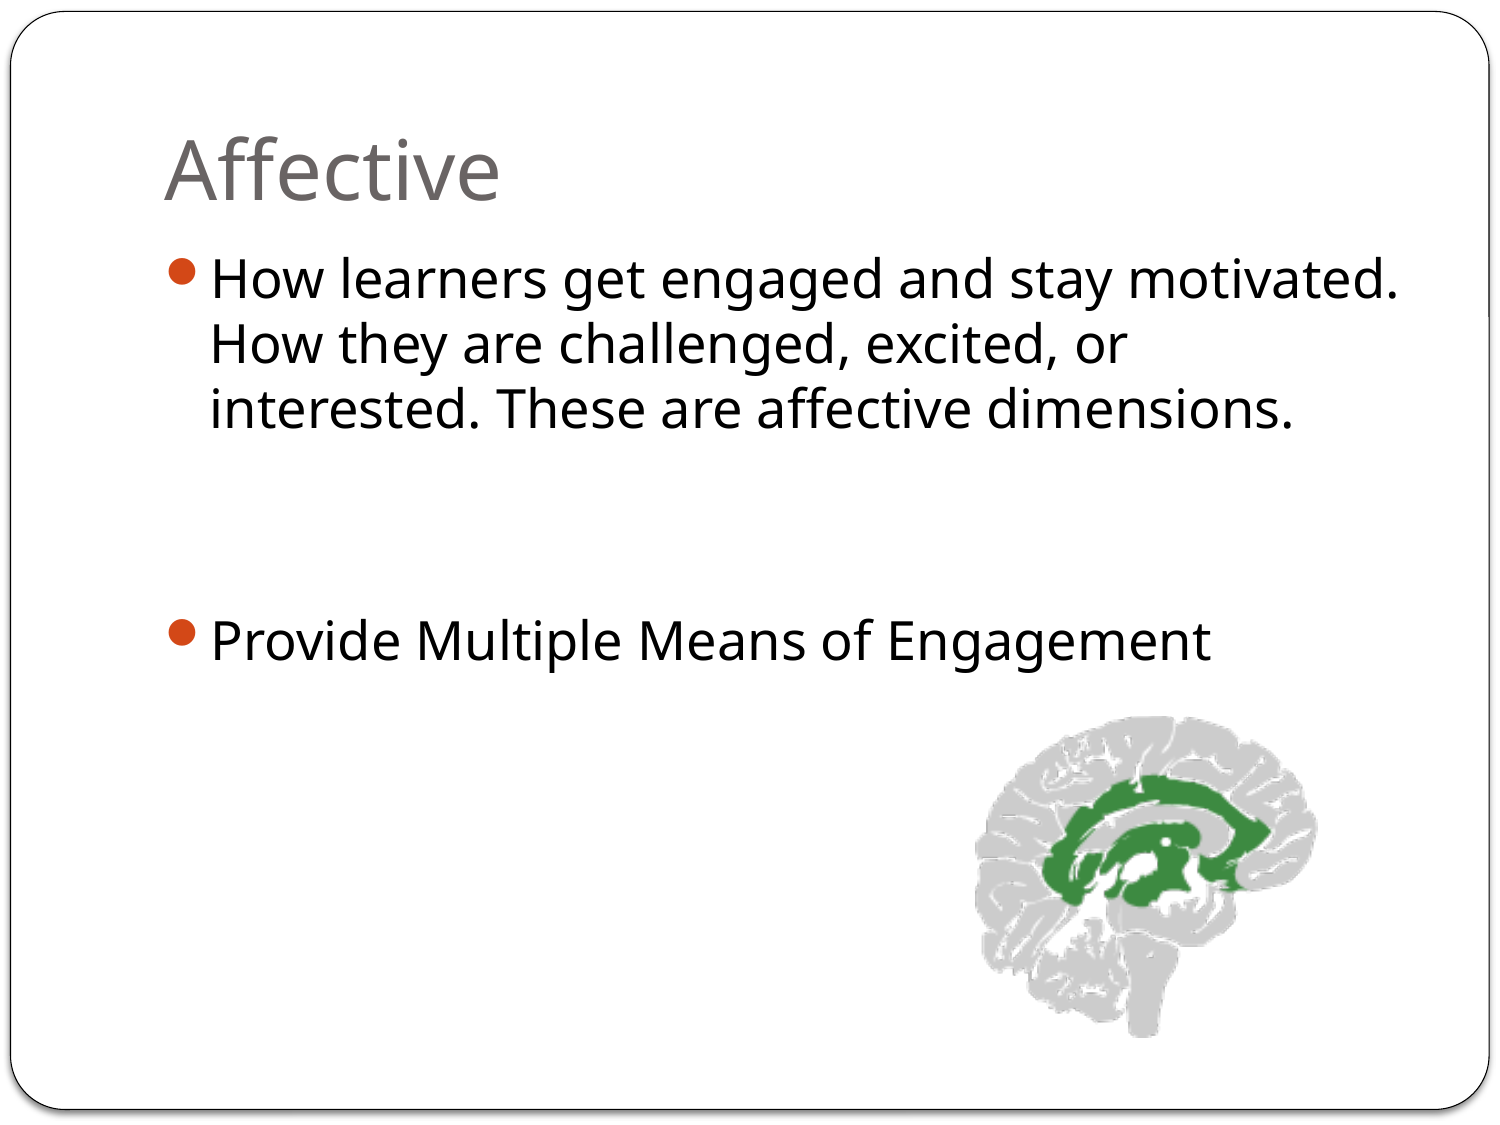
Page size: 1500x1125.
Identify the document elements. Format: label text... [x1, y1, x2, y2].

title Affective [150, 45, 1425, 233]
picture [973, 716, 1318, 1038]
list How learners get engaged and stay motivated. How they are challenged, excited, or interested. These are affective dimensions. Provide Multiple Means of Engagement [150, 237, 1425, 988]
